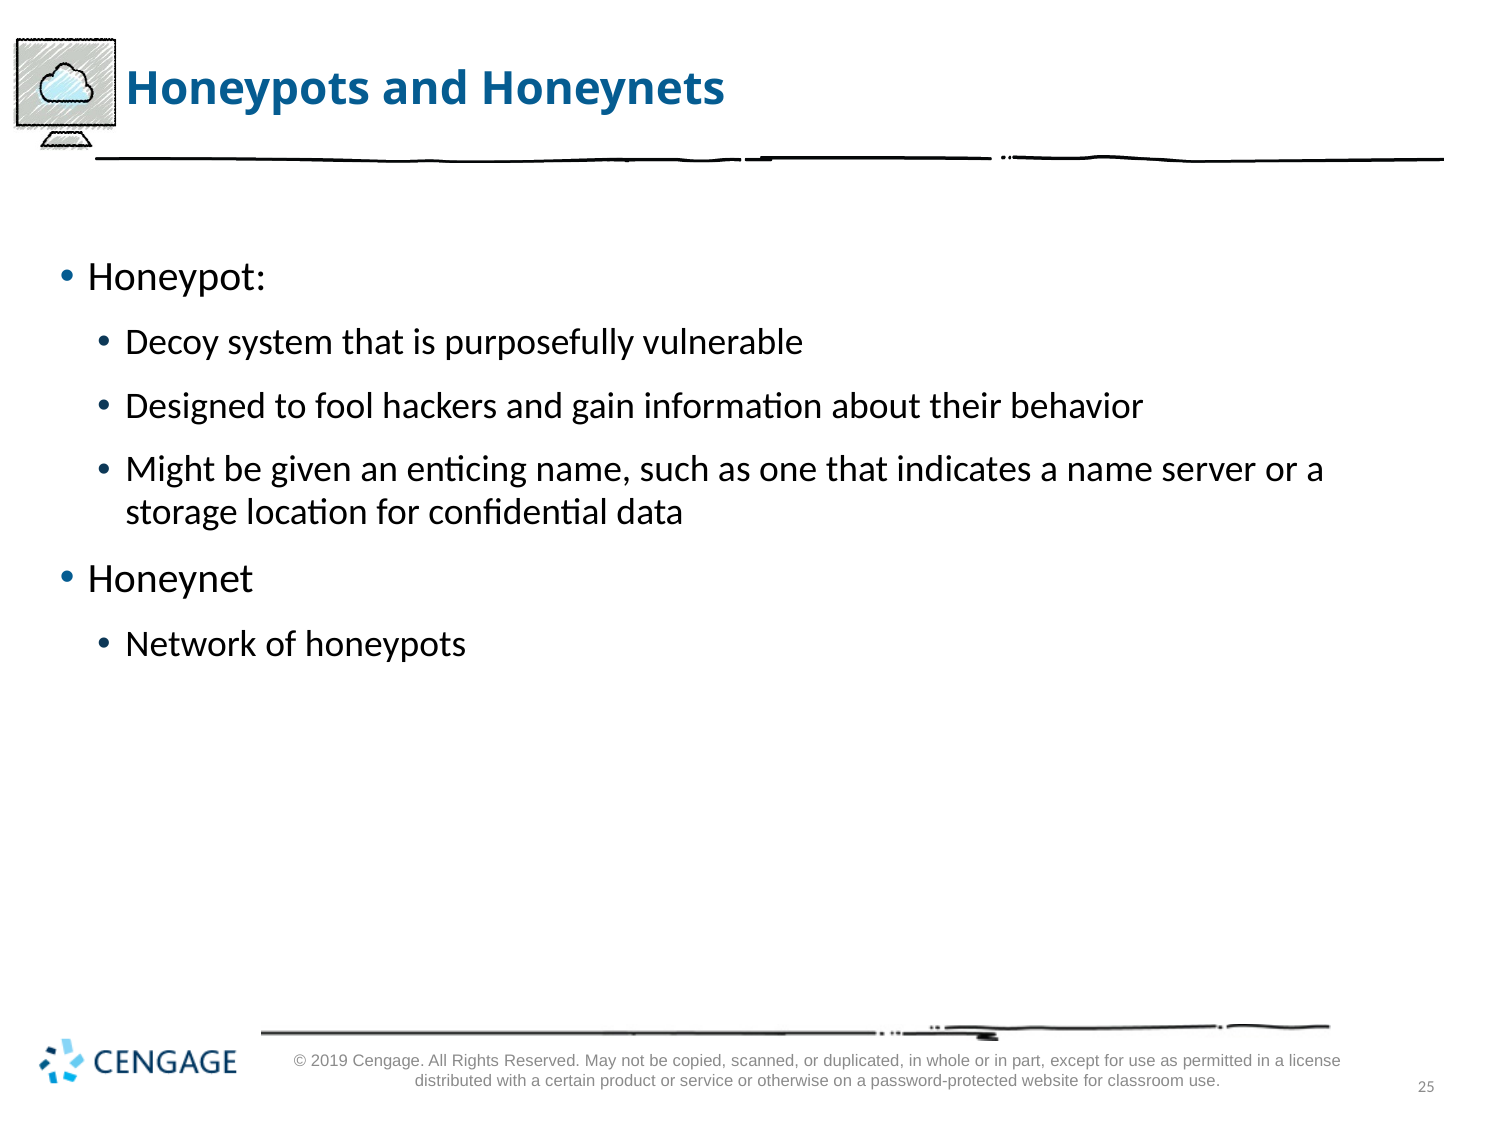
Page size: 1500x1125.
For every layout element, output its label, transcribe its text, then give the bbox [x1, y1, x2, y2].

picture [19, 1025, 249, 1096]
footer © 2019 Cengage. All Rights Reserved. May not be copied, scanned, or duplicated, in whole or in part, except for use as permitted in a license distributed with a certain product or service or otherwise on a password-protected website for classroom use. [262, 1050, 1375, 1091]
picture [261, 1024, 1331, 1041]
list Honeypot: Decoy system that is purposefully vulnerable Designed to fool hackers and gain information about their behavior Might be given an enticing name, such as one that indicates a name server or a storage location for confidential data Honeynet Network of honeypots [59, 252, 1441, 670]
picture [13, 36, 117, 151]
title Honeypots and Honeynets [125, 66, 1442, 116]
picture [95, 155, 1444, 163]
